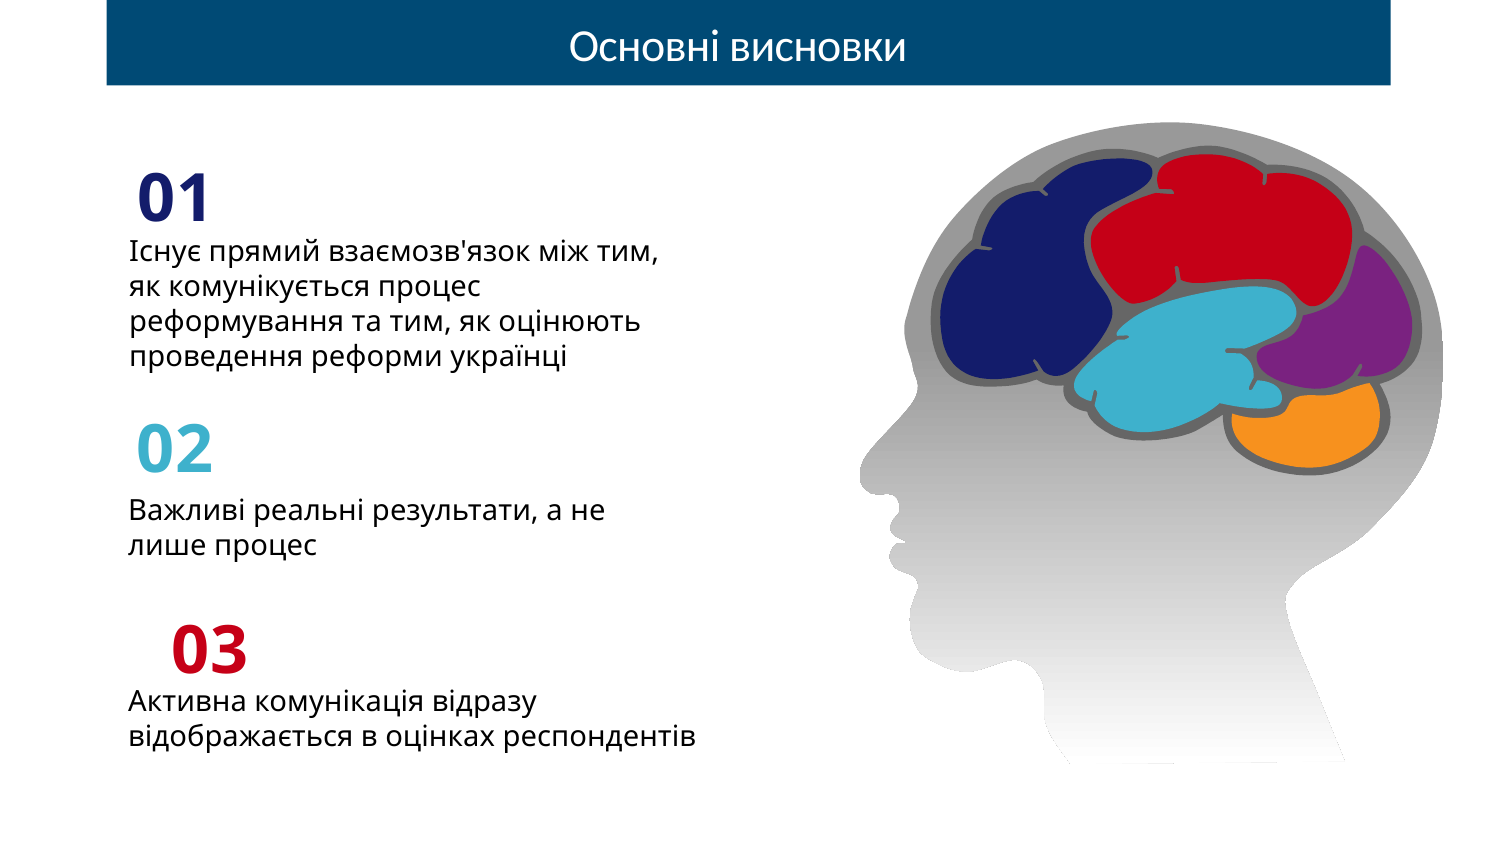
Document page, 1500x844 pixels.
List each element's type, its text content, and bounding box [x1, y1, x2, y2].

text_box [855, 117, 1449, 765]
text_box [113, 146, 690, 418]
text_box Основні висновки [135, 8, 1341, 79]
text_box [111, 397, 684, 570]
text_box [106, 0, 1391, 86]
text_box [111, 598, 730, 797]
